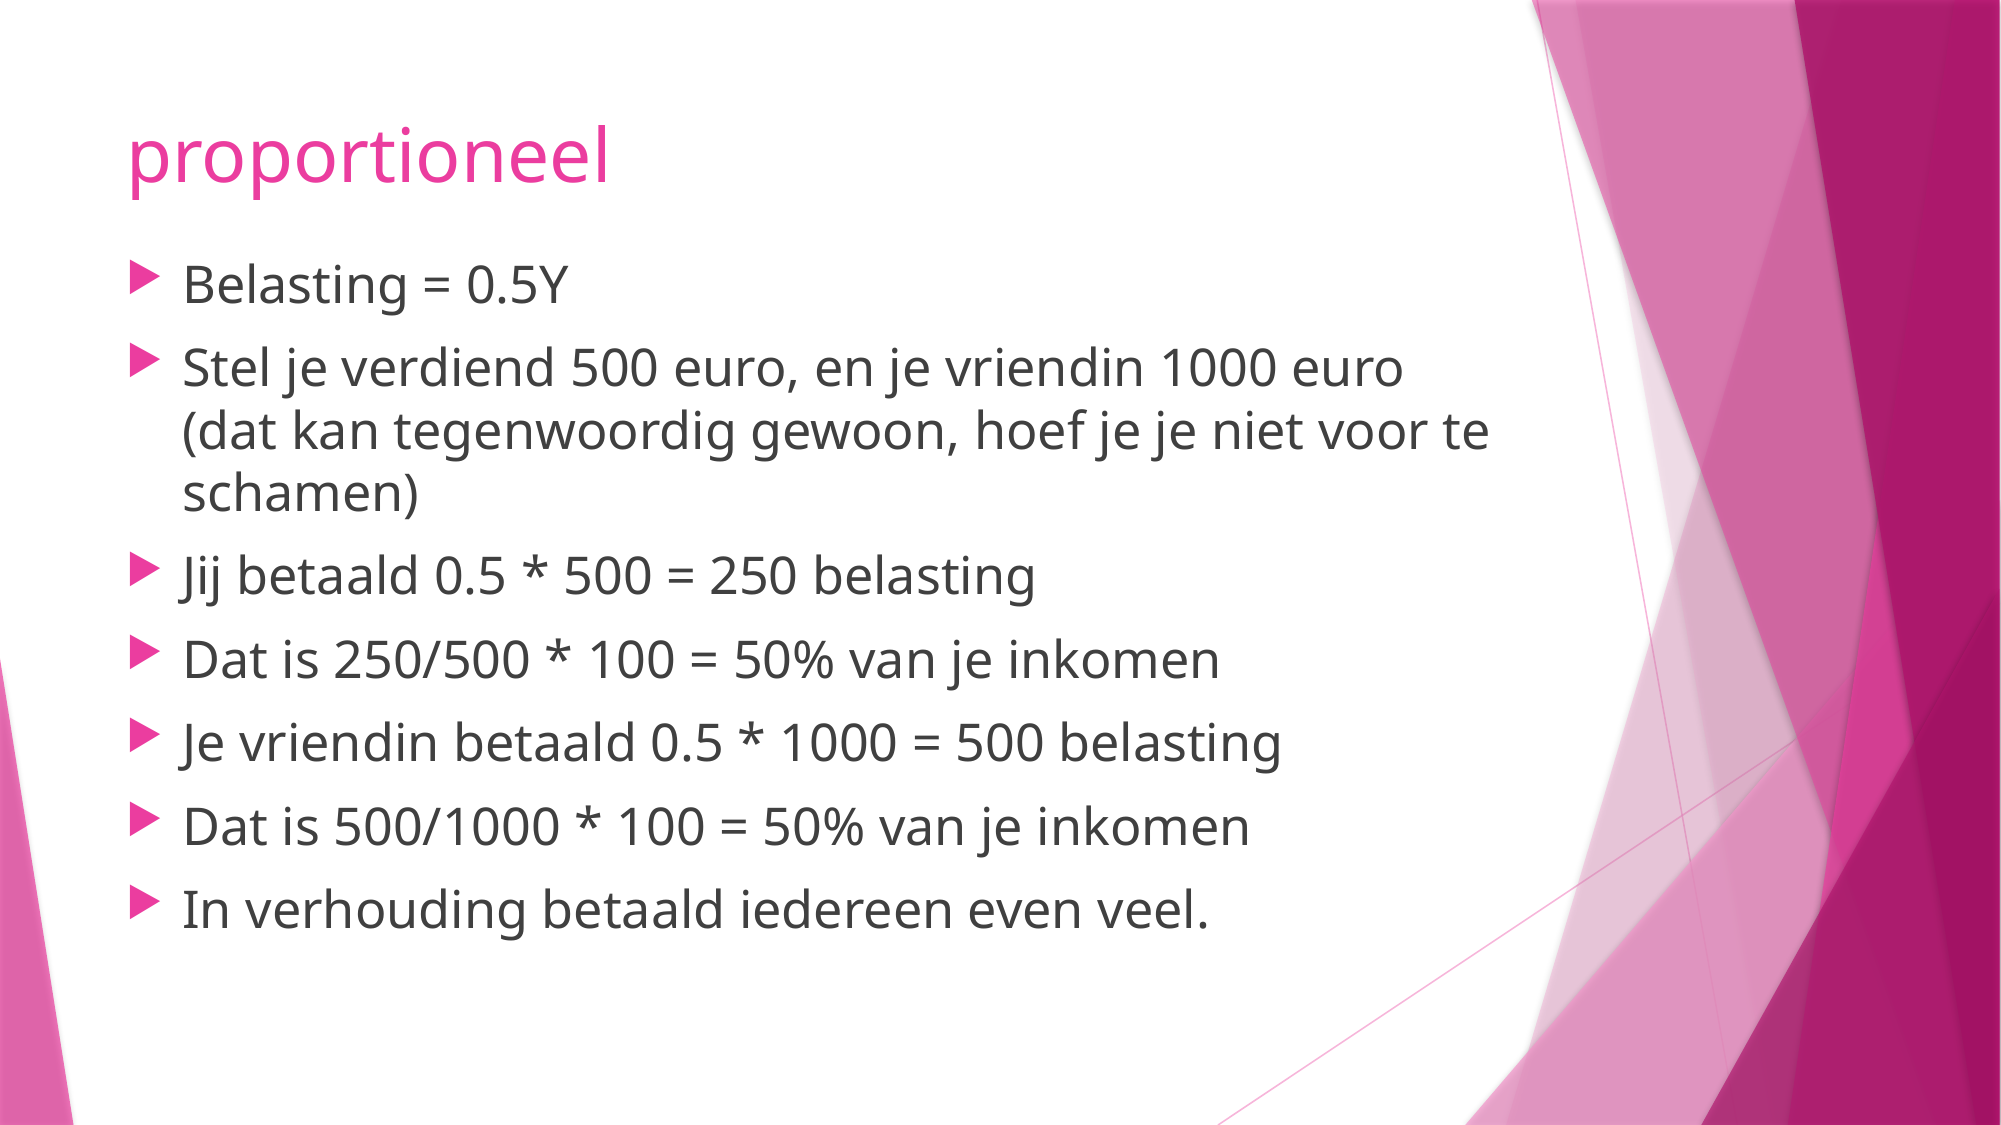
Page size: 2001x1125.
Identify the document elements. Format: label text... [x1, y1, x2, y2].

title proportioneel [111, 99, 1522, 243]
list Belasting = 0.5Y Stel je verdiend 500 euro, en je vriendin 1000 euro (dat kan tegenwoordig gewoon, hoef je je niet voor te schamen) Jij betaald 0.5 * 500 = 250 belasting Dat is 250/500 * 100 = 50% van je inkomen Je vriendin betaald 0.5 * 1000 = 500 belasting Dat is 500/1000 * 100 = 50% van je inkomen In verhouding betaald iedereen even veel. [111, 243, 1522, 992]
